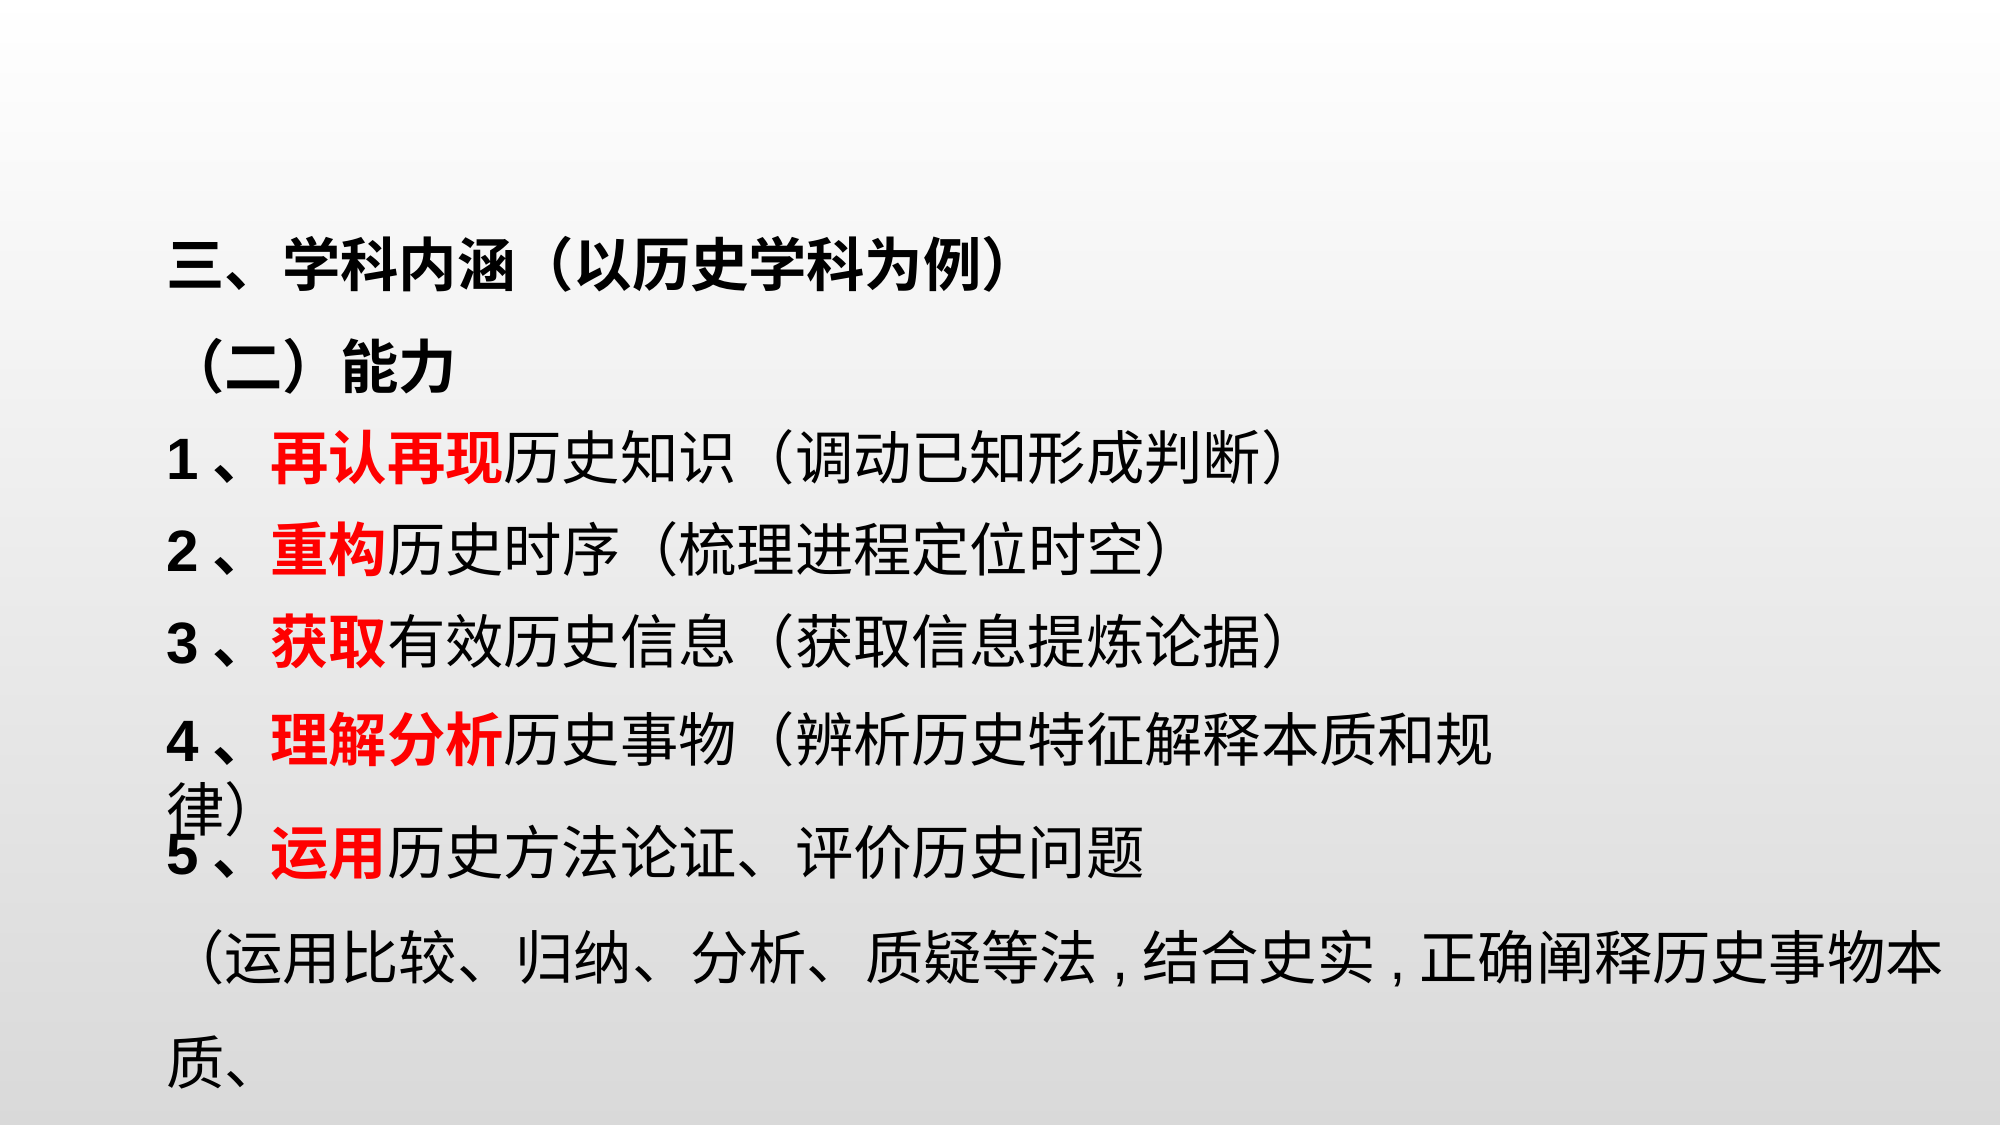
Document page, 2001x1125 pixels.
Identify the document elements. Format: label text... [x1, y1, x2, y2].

text_box 2、重构历史时序（梳理进程定位时空） [151, 505, 1576, 591]
text_box 4、理解分析历史事物（辨析历史特征解释本质和规律） [151, 695, 1619, 773]
text_box 三、学科内涵（以历史学科为例） [151, 220, 1219, 306]
text_box 1、再认再现历史知识（调动已知形成判断） [151, 414, 1812, 499]
text_box （二）能力 [151, 322, 946, 408]
text_box 5、运用历史方法论证、评价历史问题 （运用比较、归纳、分析、质疑等法,结合史实,正确阐释历史事物本质、 意义） [151, 773, 1983, 1125]
text_box 3、获取有效历史信息（获取信息提炼论据） [151, 597, 1487, 683]
